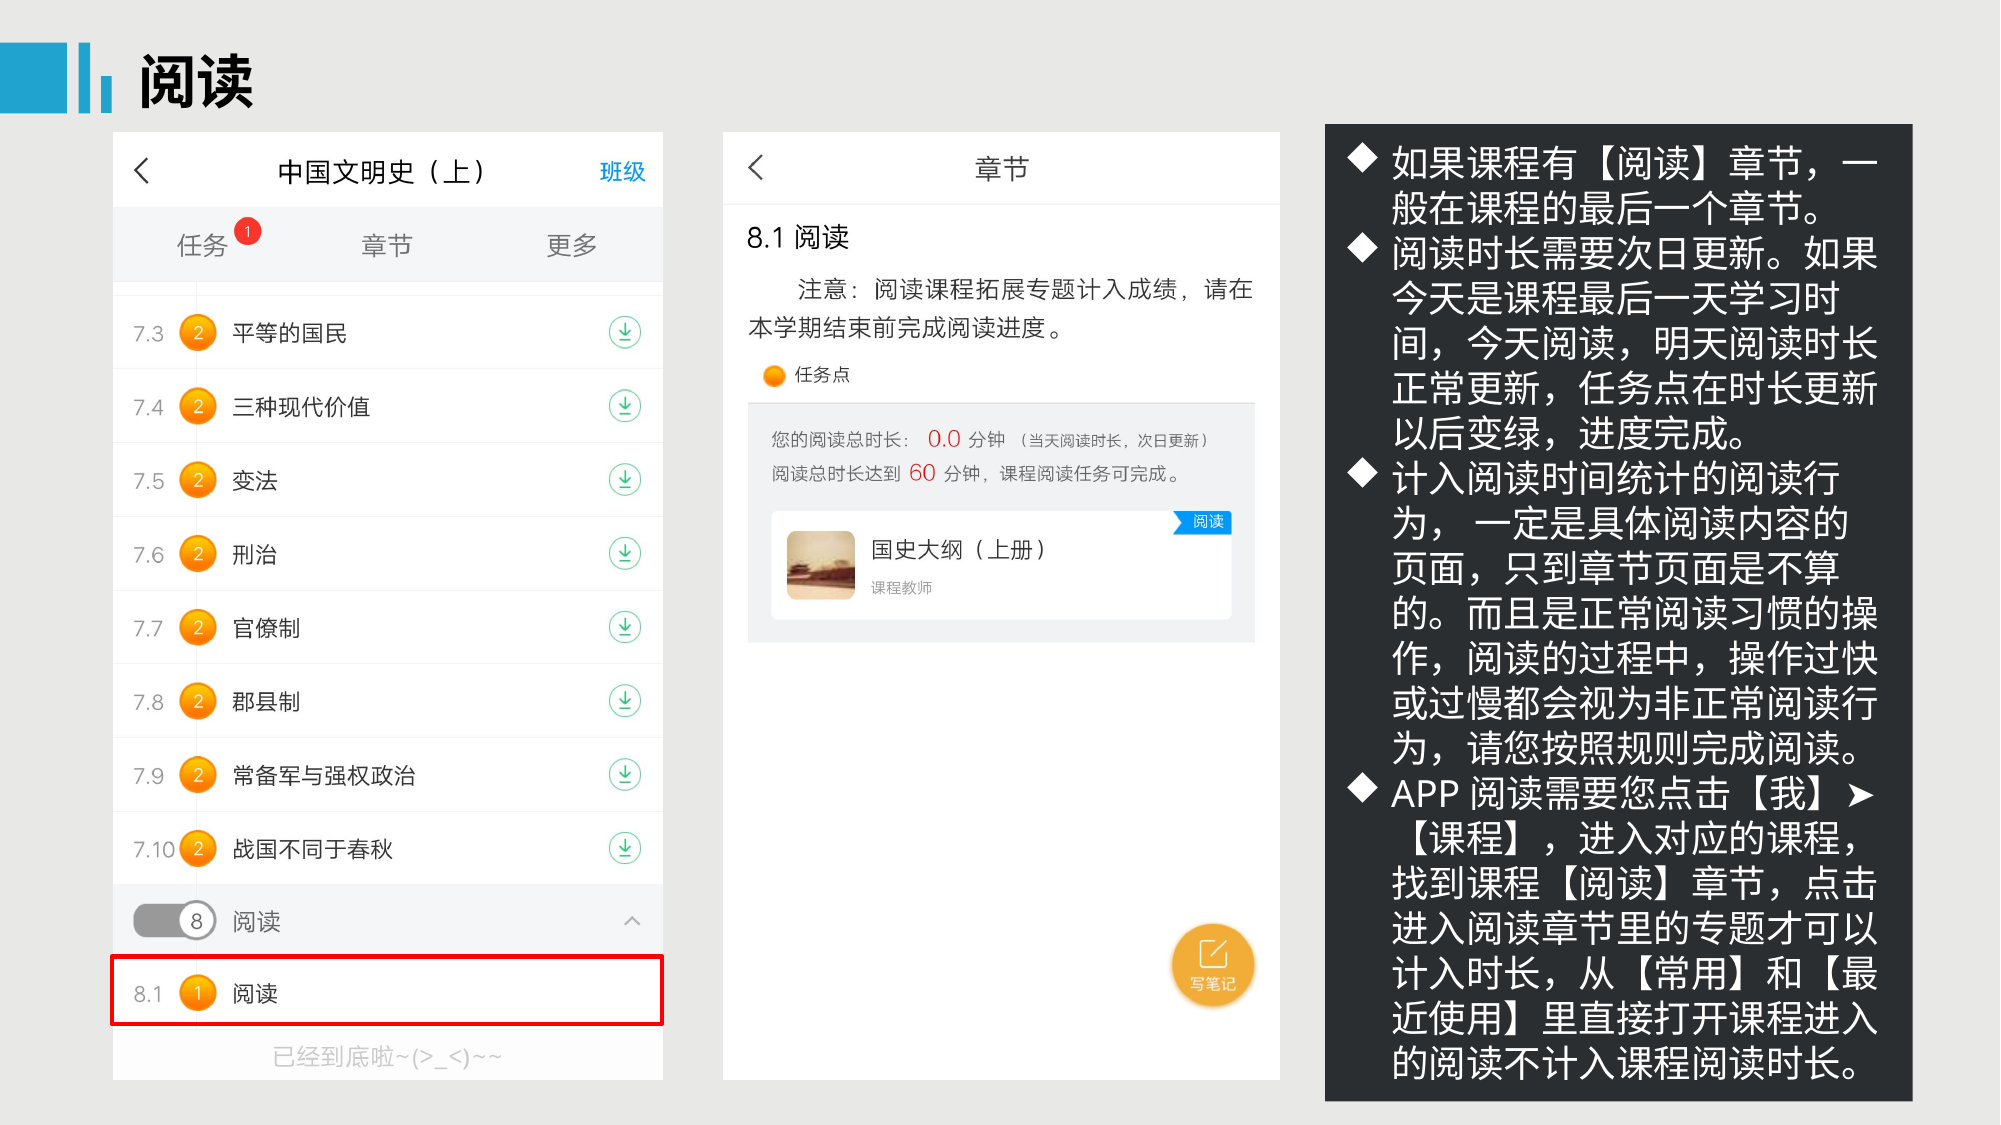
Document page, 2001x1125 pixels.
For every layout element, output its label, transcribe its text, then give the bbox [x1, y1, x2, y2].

text_box 如果课程有【阅读】章节，一般在课程的最后一个章节。 阅读时长需要次日更新。如果今天是课程最后一天学习时间，今天阅读，明天阅读时长正常更新，任务点在时长更新以后变绿，进度完成。 计入阅读时间统计的阅读行为， 一定是具体阅读内容的页面，只到章节页面是不算的。而且是正常阅读习惯的操作，阅读的过程中，操作过快或过慢都会视为非正常阅读行为，请您按照规则完成阅读。 APP阅读需要您点击【我】➤【课程】，进入对应的课程，找到课程【阅读】章节，点击进入阅读章节里的专题才可以计入时长，从【常用】和【最近使用】里直接打开课程进入的阅读不计入课程阅读时长。 [1329, 132, 1897, 1092]
picture [113, 132, 663, 1080]
text_box [77, 41, 92, 116]
text_box [99, 74, 114, 115]
picture [723, 132, 1280, 1080]
text_box 阅读 [123, 38, 473, 124]
text_box [1323, 122, 1915, 1104]
text_box [0, 41, 69, 116]
